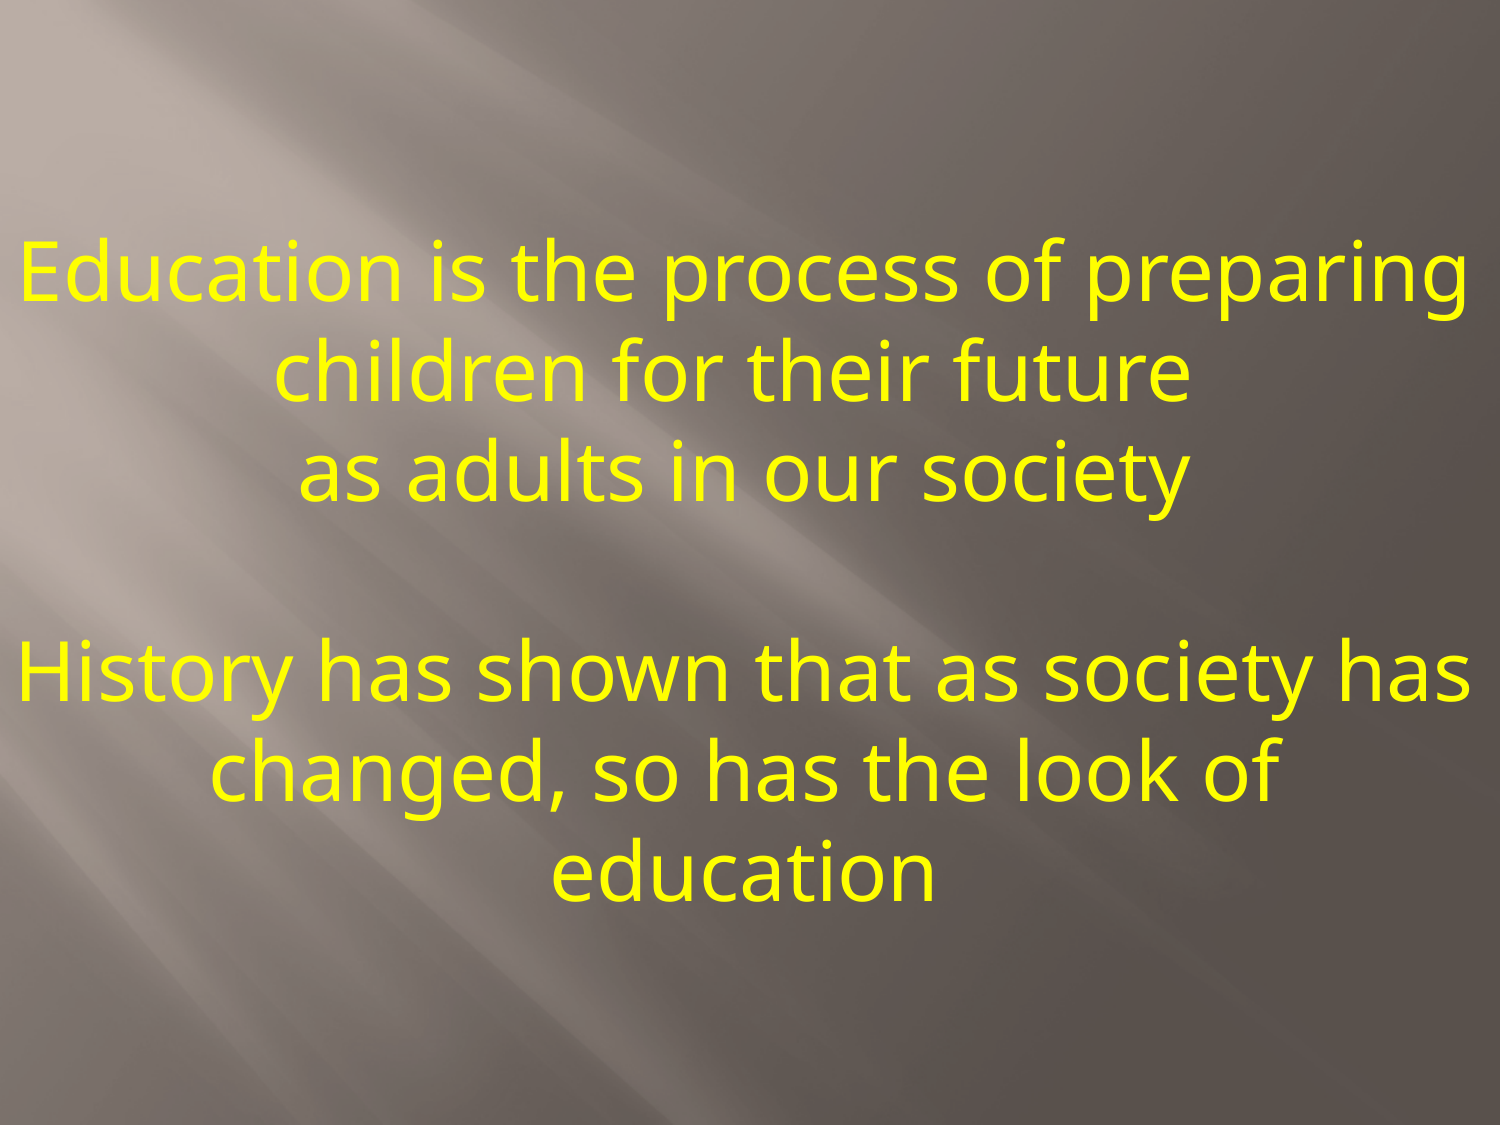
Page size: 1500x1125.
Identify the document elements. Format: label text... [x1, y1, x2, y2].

text_box Education is the process of preparing children for their future as adults in our society History has shown that as society has changed, so has the look of education [0, 211, 1495, 926]
